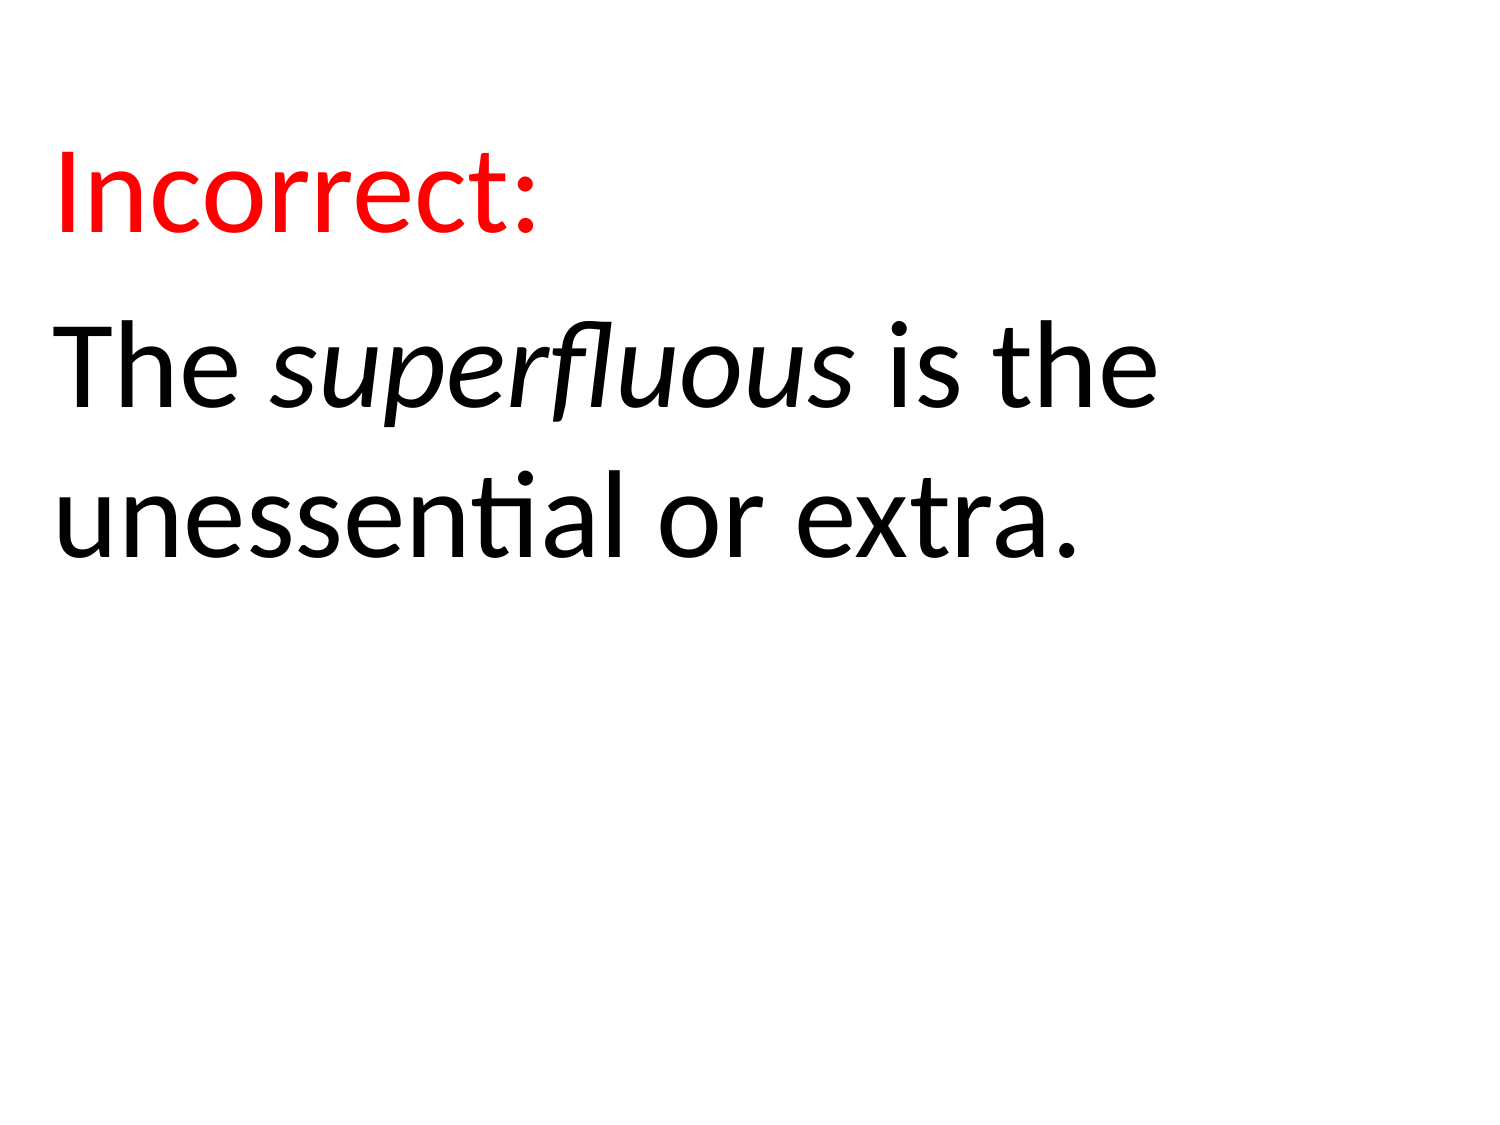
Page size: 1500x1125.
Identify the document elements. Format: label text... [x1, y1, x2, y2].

list Incorrect: The superfluous is the unessential or extra. [37, 99, 1438, 843]
